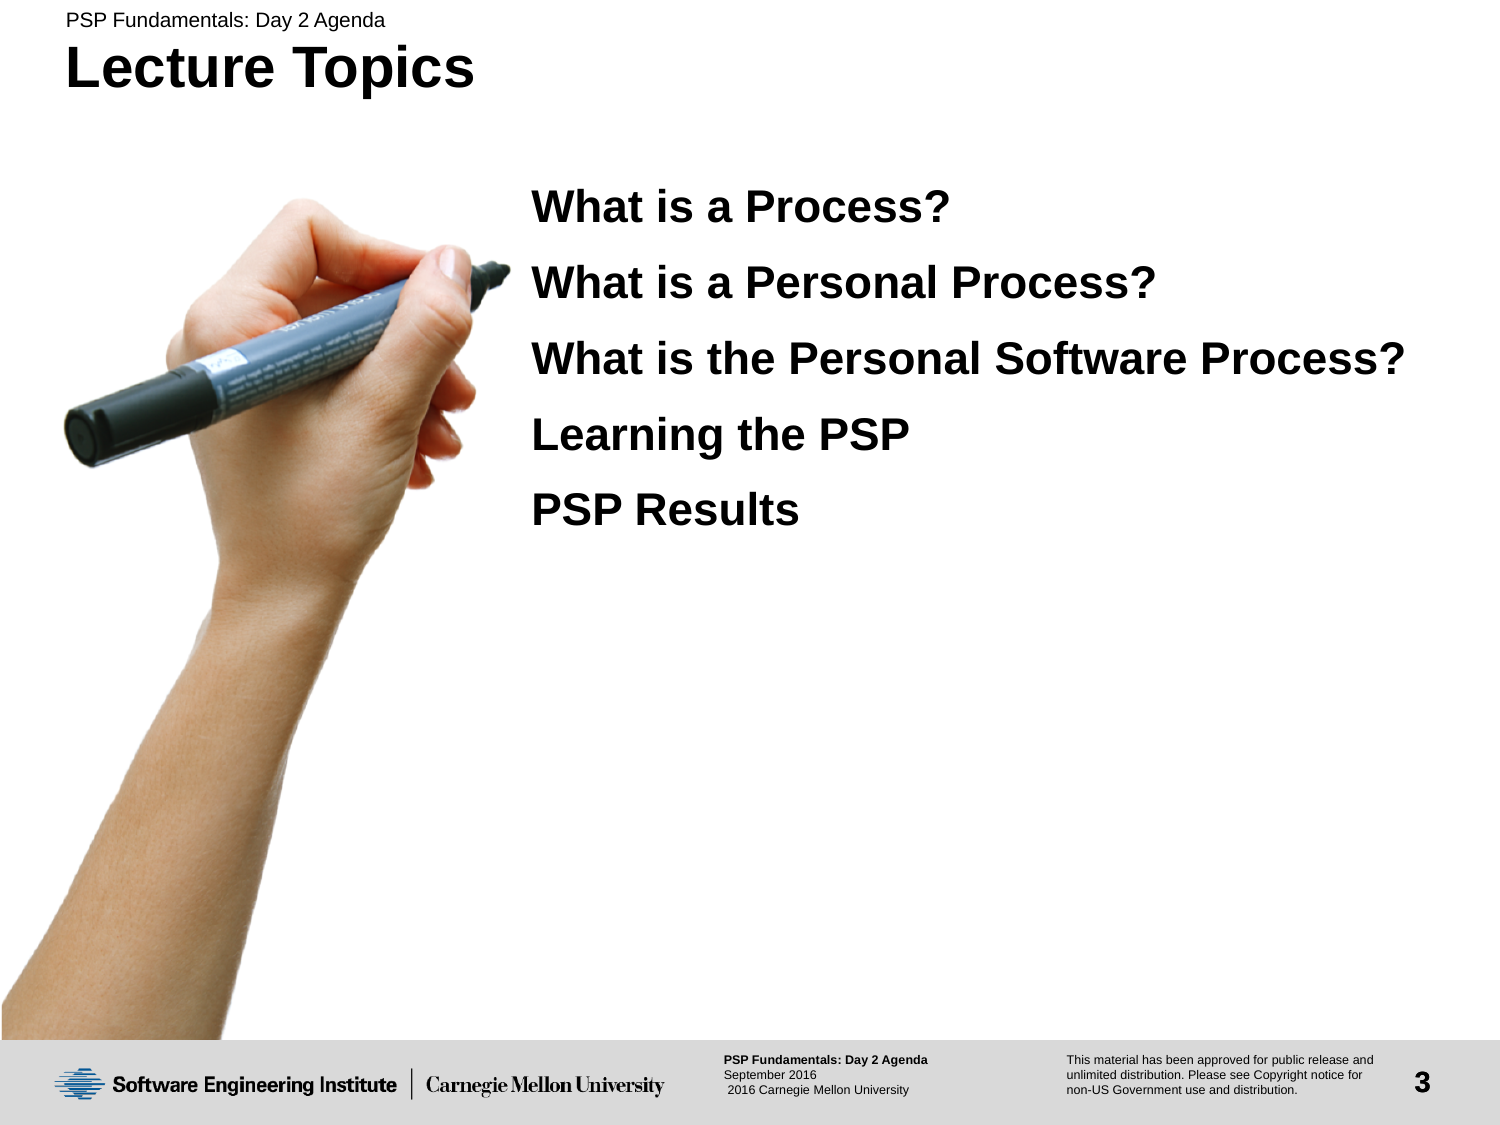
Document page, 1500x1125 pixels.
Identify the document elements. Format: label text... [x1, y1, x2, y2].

title Lecture Topics [65, 37, 1430, 148]
picture [46, 1061, 673, 1104]
list What is a Process? What is a Personal Process? What is the Personal Software Process? Learning the PSP PSP Results [531, 176, 1432, 1000]
picture [1, 180, 532, 1040]
